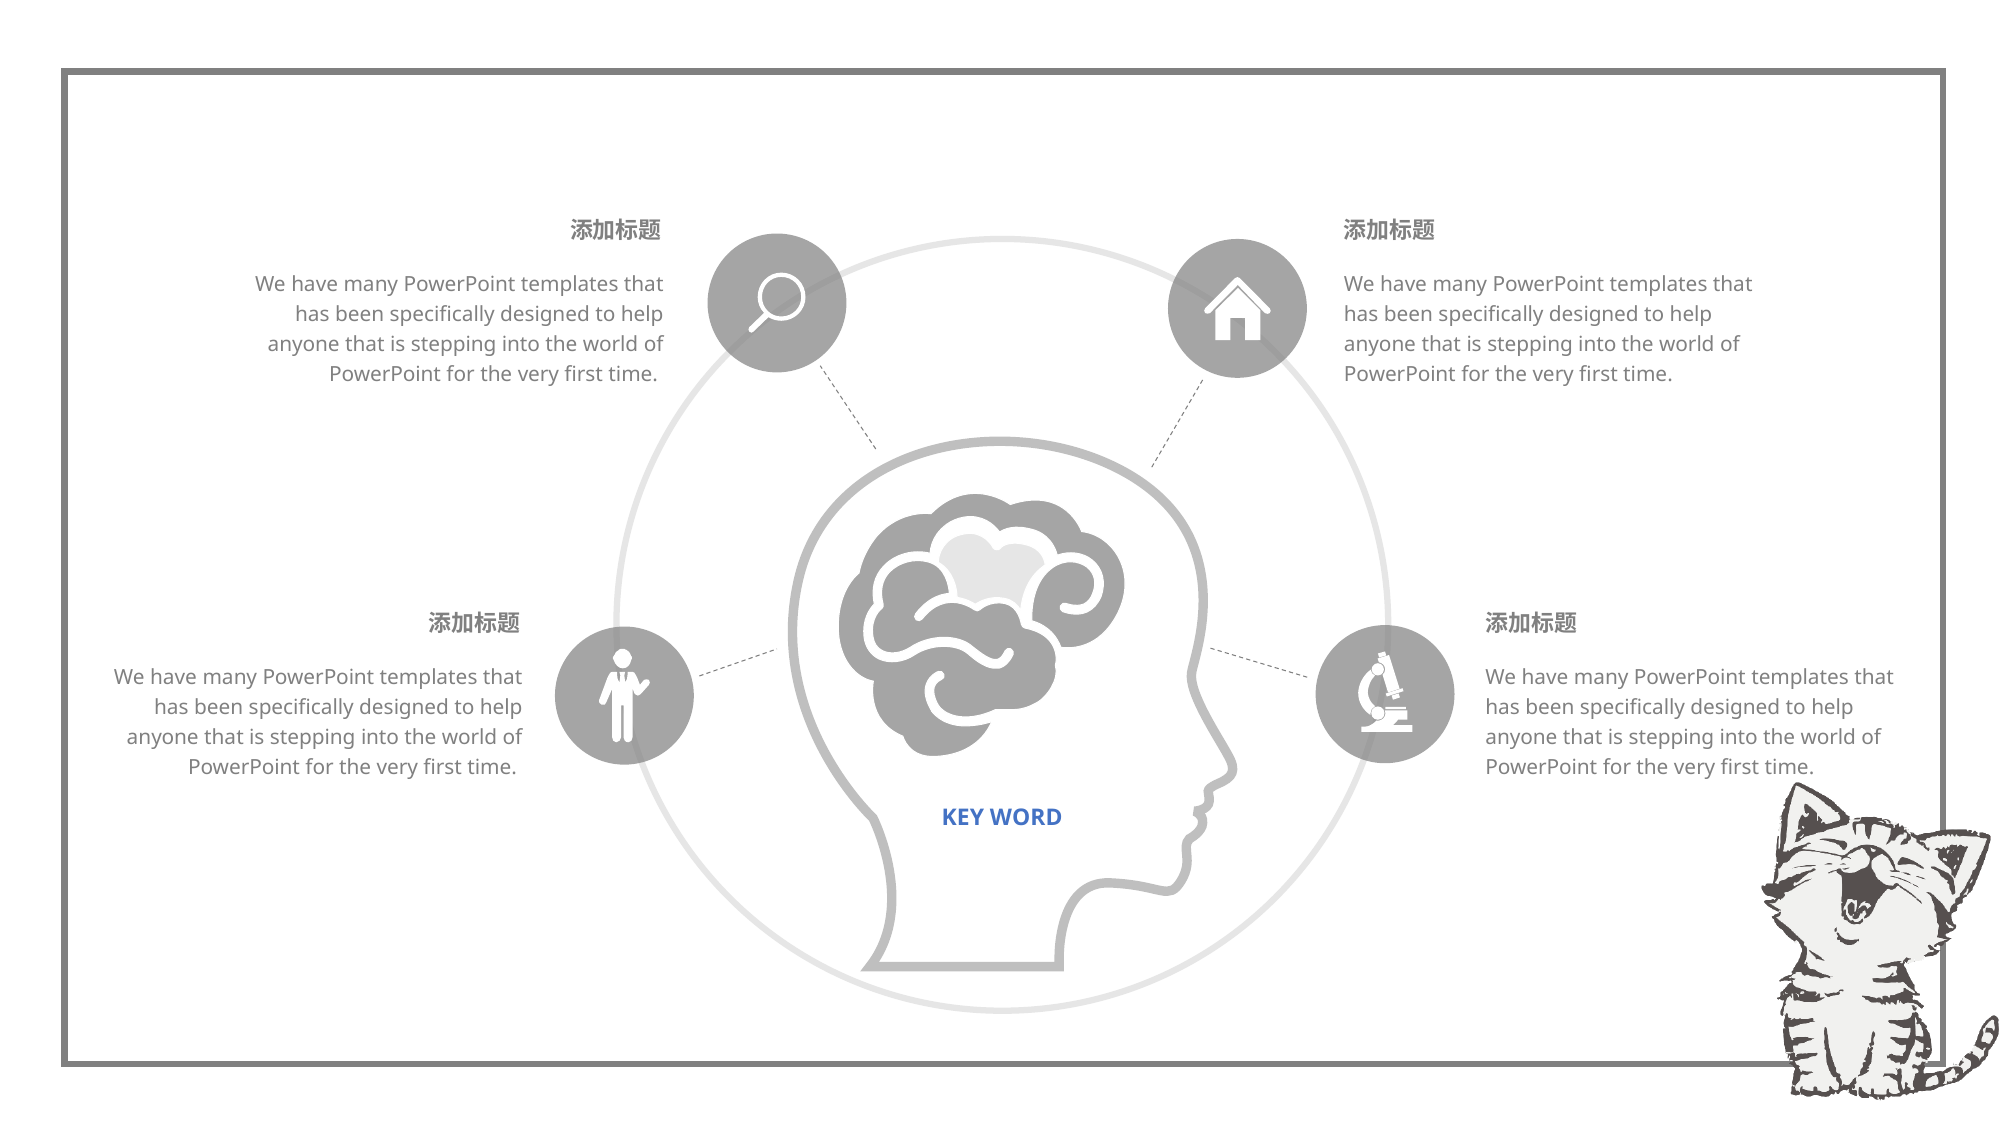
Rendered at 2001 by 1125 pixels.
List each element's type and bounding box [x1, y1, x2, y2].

text_box [64, 70, 1944, 1065]
picture [1673, 733, 2000, 1125]
text_box [103, 215, 1904, 1011]
